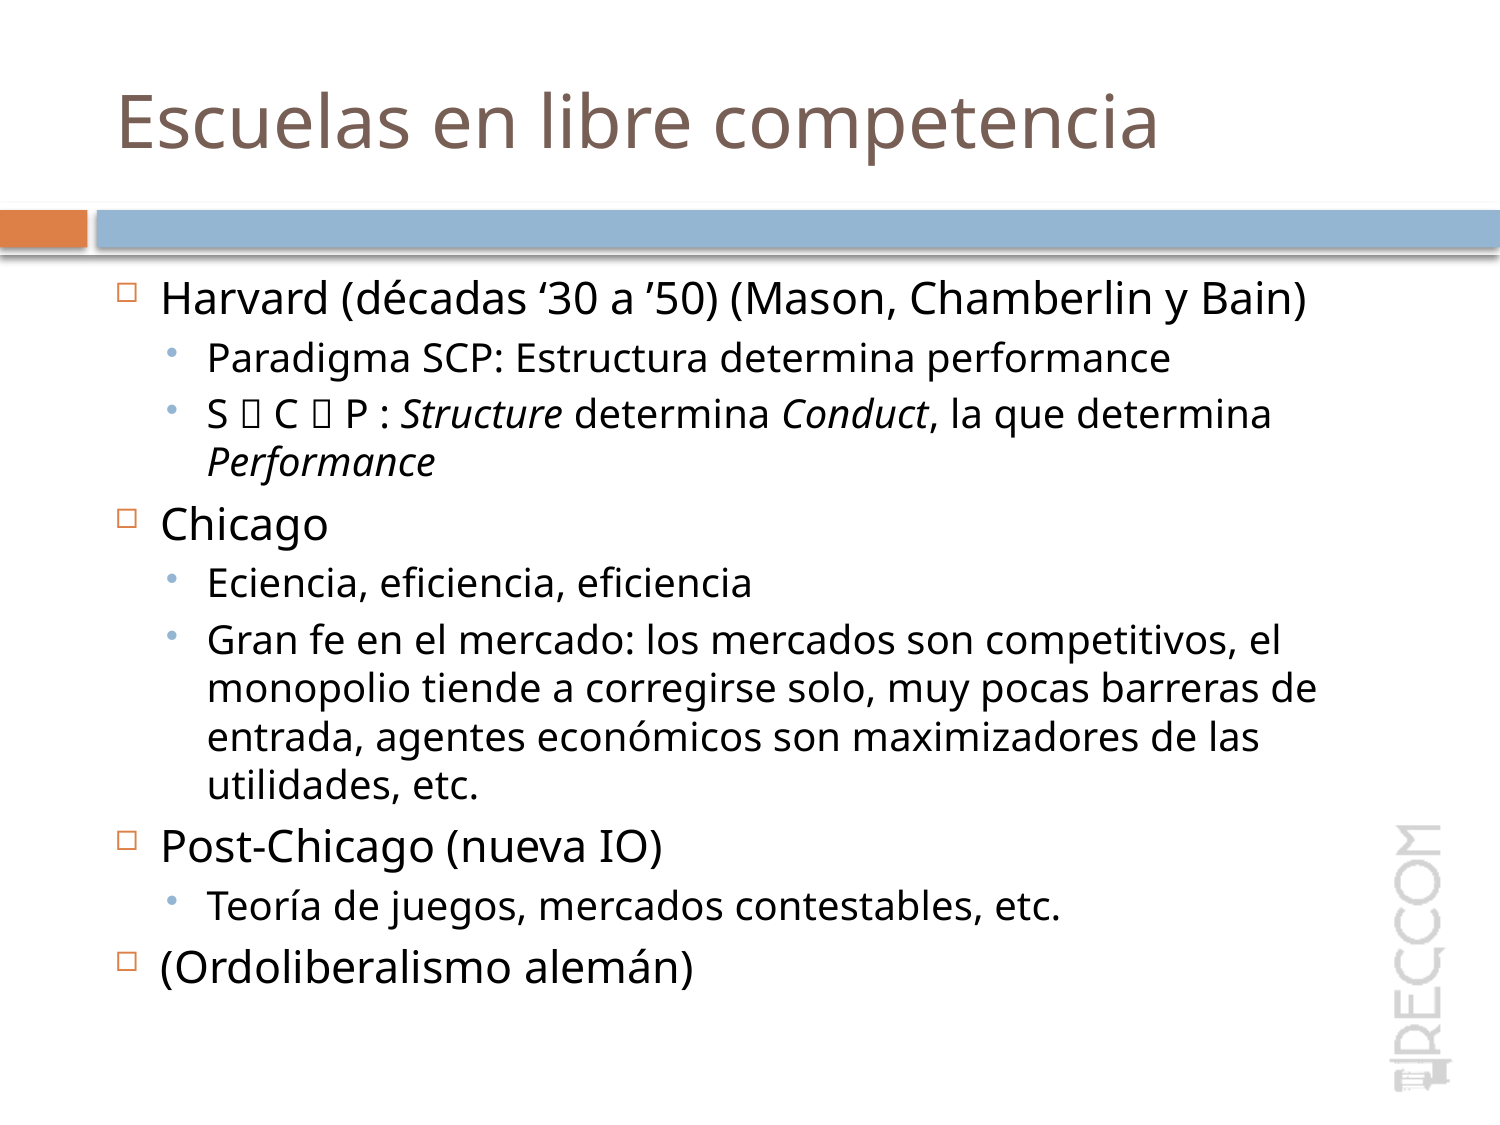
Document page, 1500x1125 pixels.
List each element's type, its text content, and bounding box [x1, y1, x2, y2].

title Escuelas en libre competencia [100, 37, 1438, 200]
list Harvard (décadas ‘30 a ’50) (Mason, Chamberlin y Bain) Paradigma SCP: Estructura determina performance S  C  P : Structure determina Conduct, la que determina Performance Chicago Eciencia, eficiencia, eficiencia Gran fe en el mercado: los mercados son competitivos, el monopolio tiende a corregirse solo, muy pocas barreras de entrada, agentes económicos son maximizadores de las utilidades, etc. Post-Chicago (nueva IO) Teoría de juegos, mercados contestables, etc. (Ordoliberalismo alemán) [100, 262, 1400, 1000]
